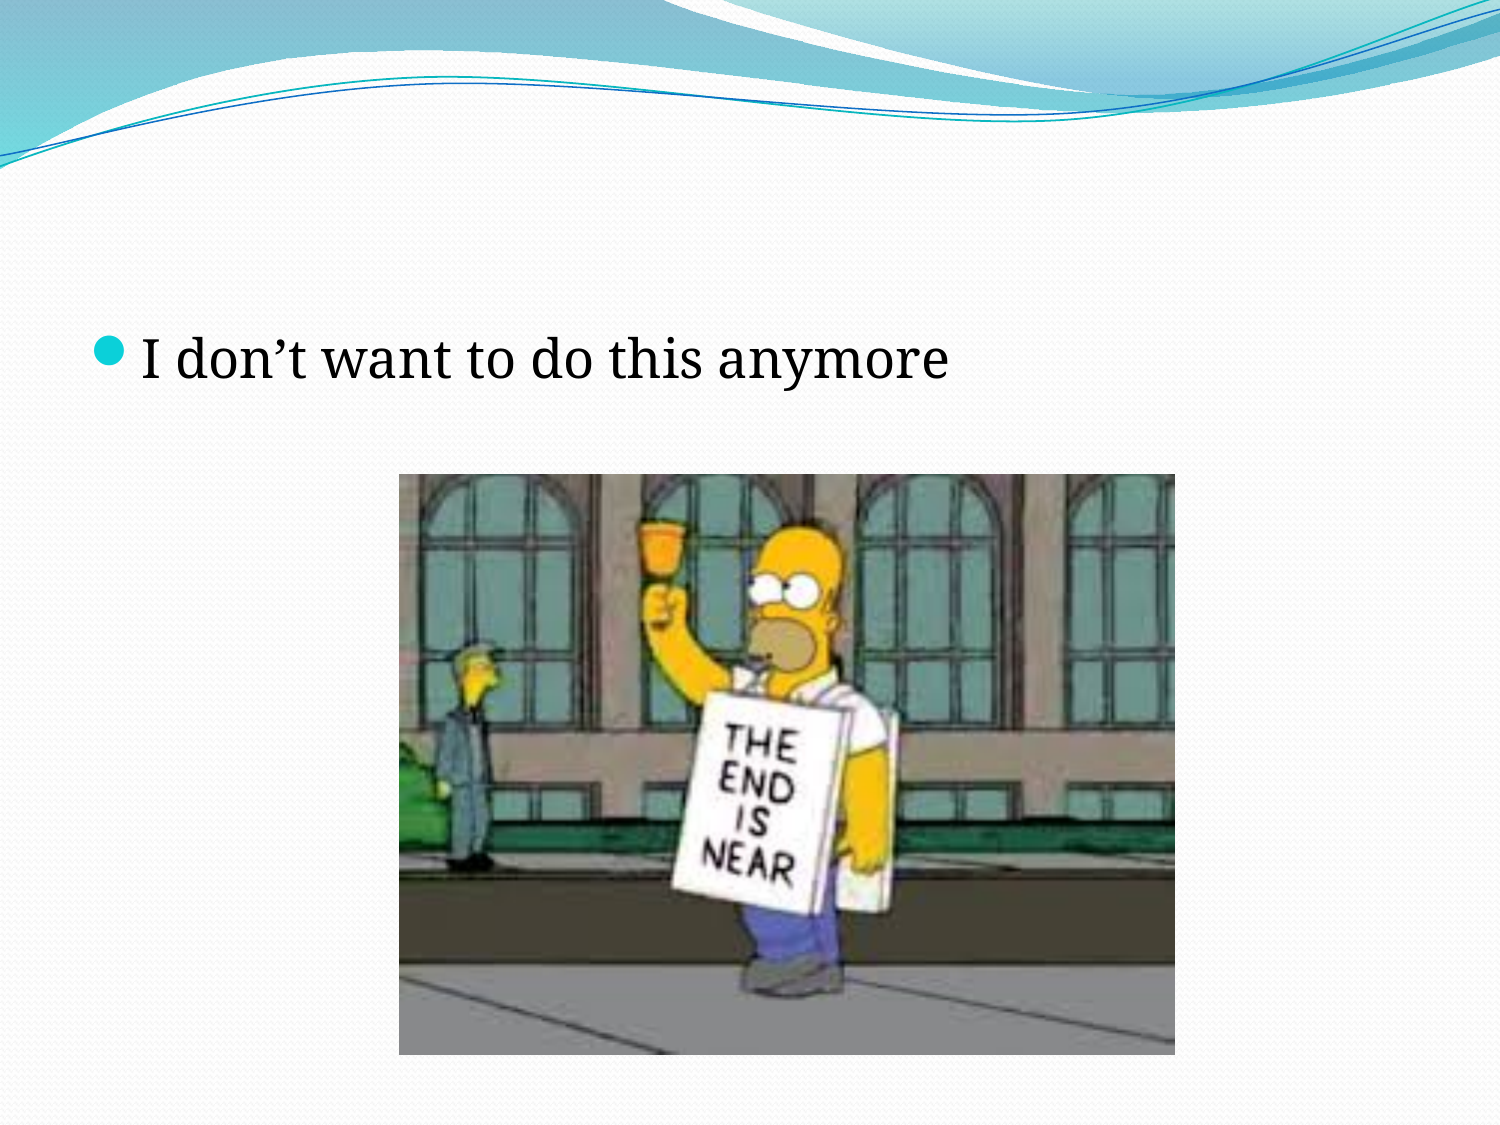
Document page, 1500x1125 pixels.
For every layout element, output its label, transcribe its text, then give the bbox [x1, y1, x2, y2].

picture [399, 474, 1175, 1056]
list I don’t want to do this anymore [75, 317, 1425, 1038]
